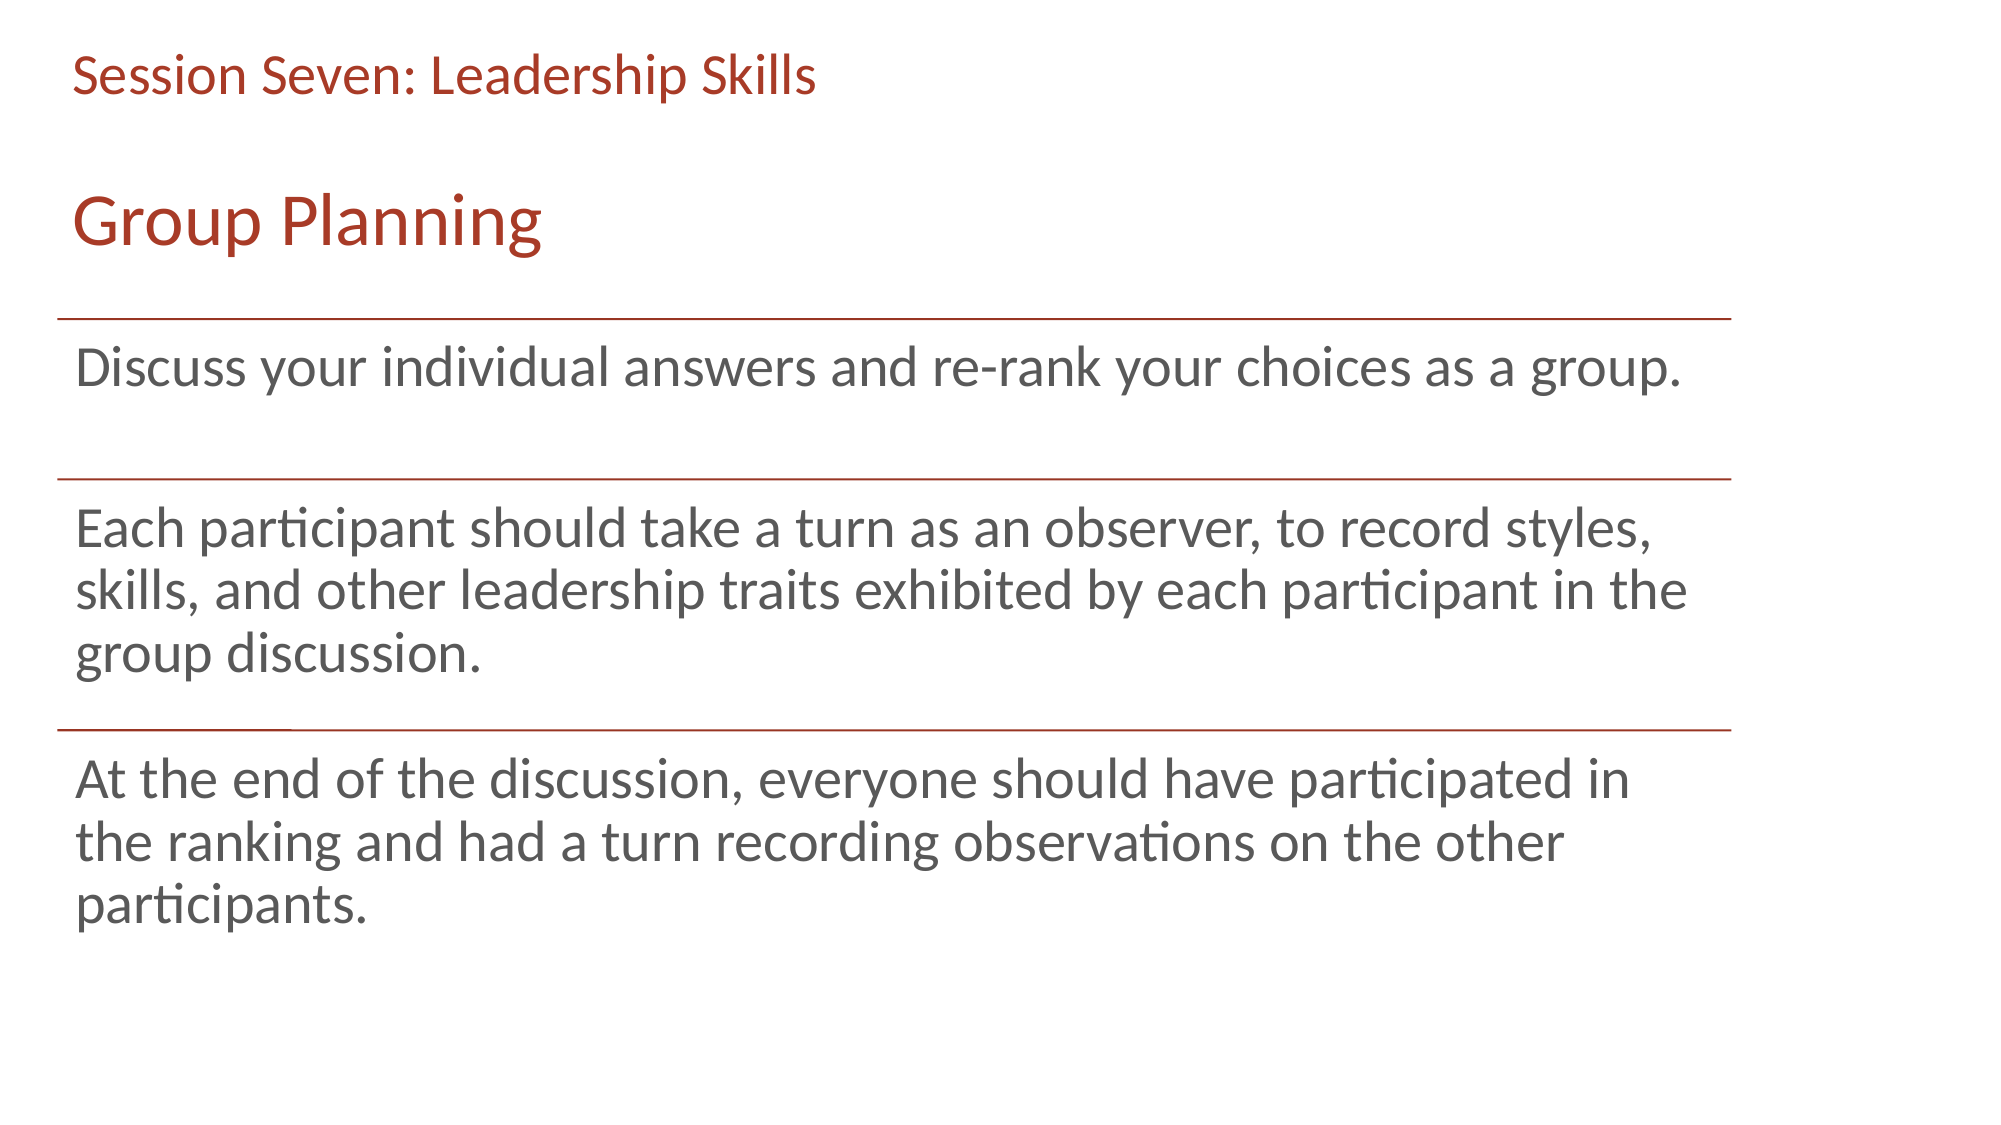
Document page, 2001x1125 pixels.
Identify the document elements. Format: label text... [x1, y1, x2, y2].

list Group Planning [57, 172, 1934, 270]
title Session Seven: Leadership Skills [57, 36, 1934, 124]
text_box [57, 318, 1732, 982]
